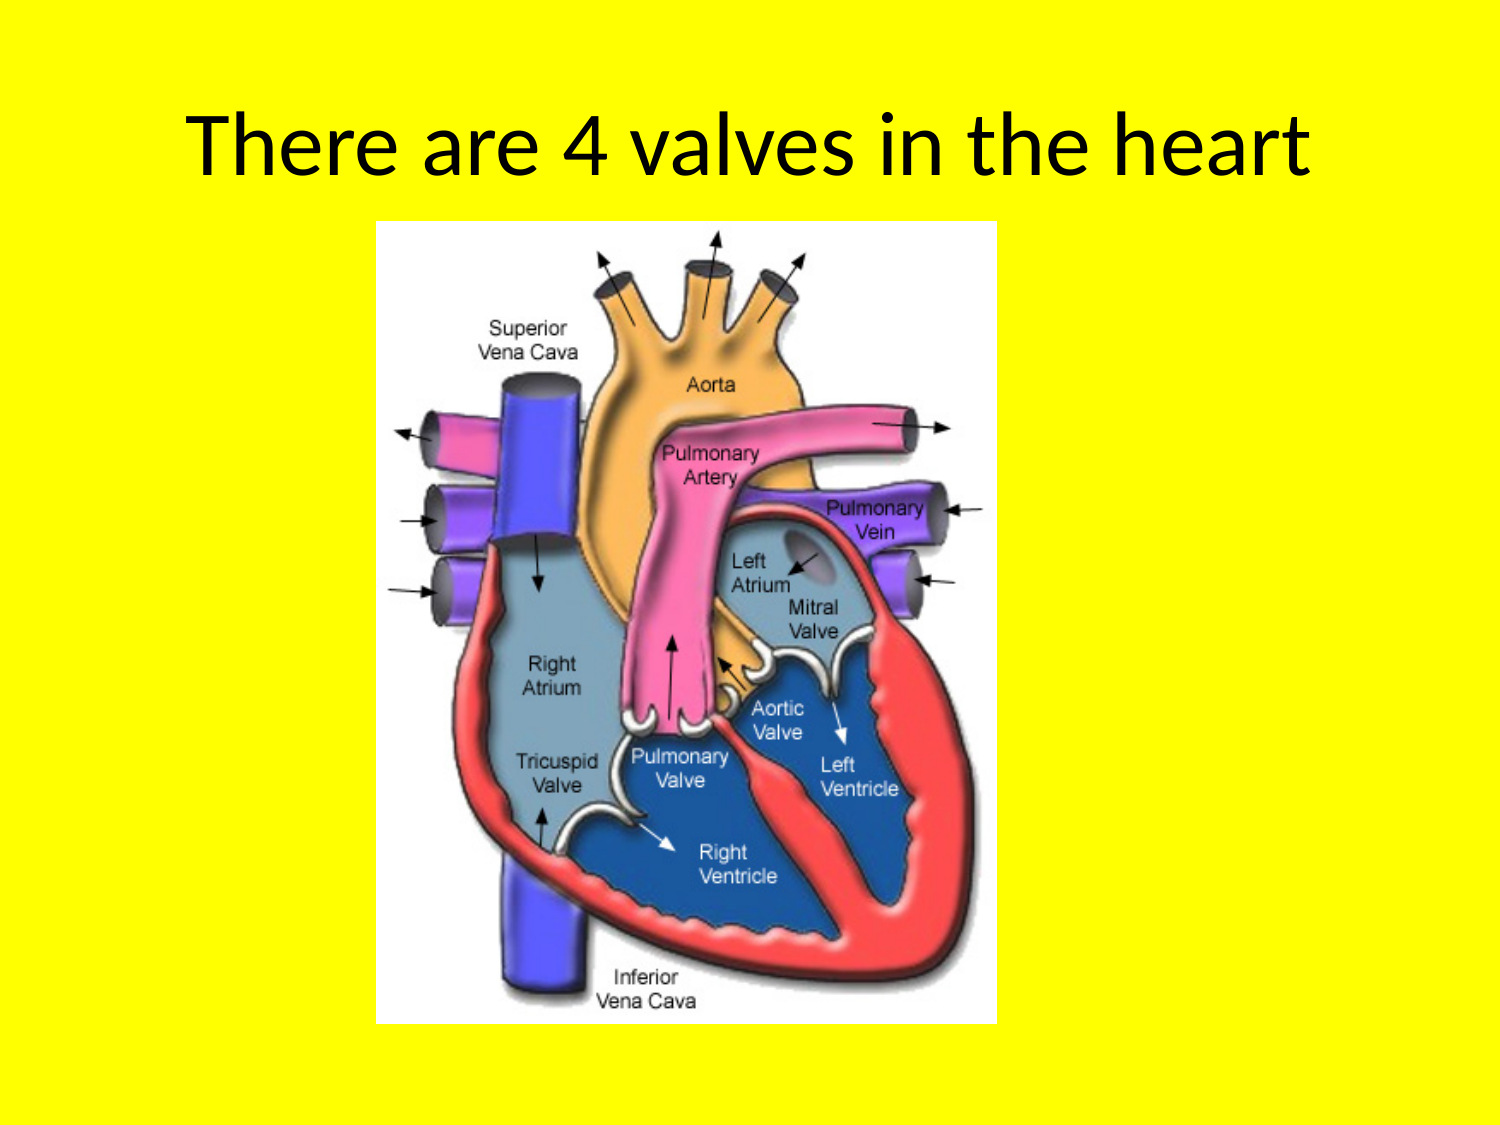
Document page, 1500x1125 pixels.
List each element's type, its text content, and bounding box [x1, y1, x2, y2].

title There are 4 valves in the heart [75, 45, 1425, 233]
picture [375, 221, 998, 1024]
